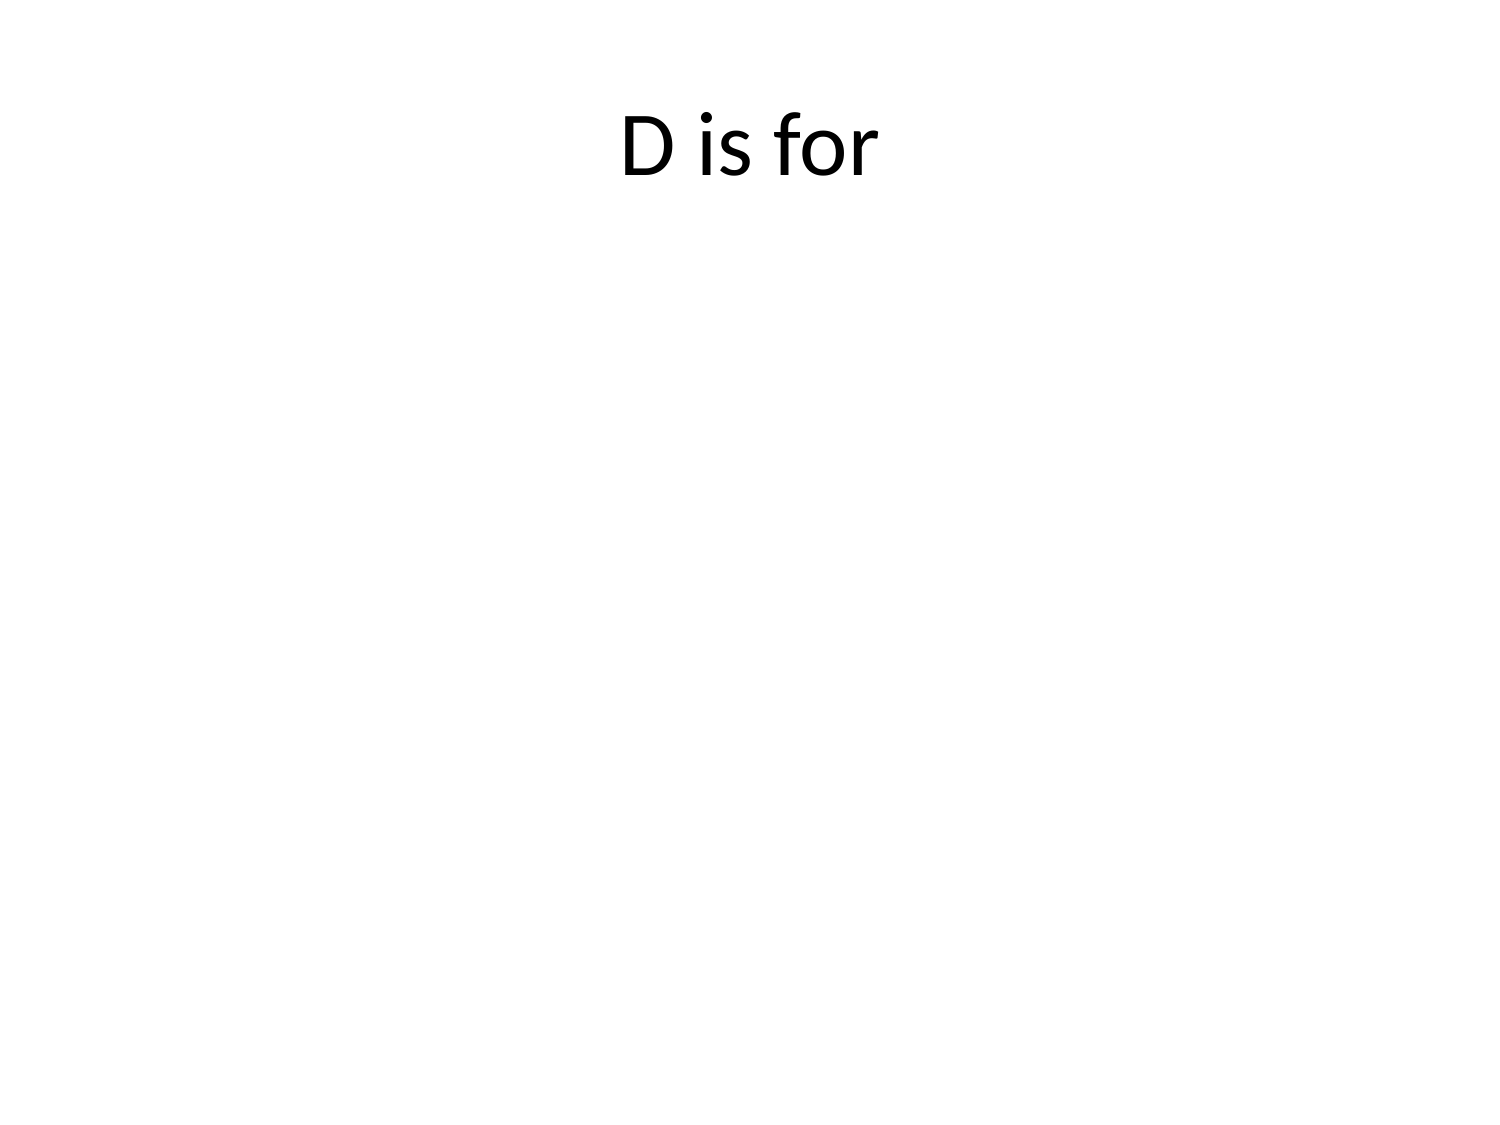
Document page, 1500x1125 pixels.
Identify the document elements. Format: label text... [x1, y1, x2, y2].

title D is for [75, 45, 1425, 233]
